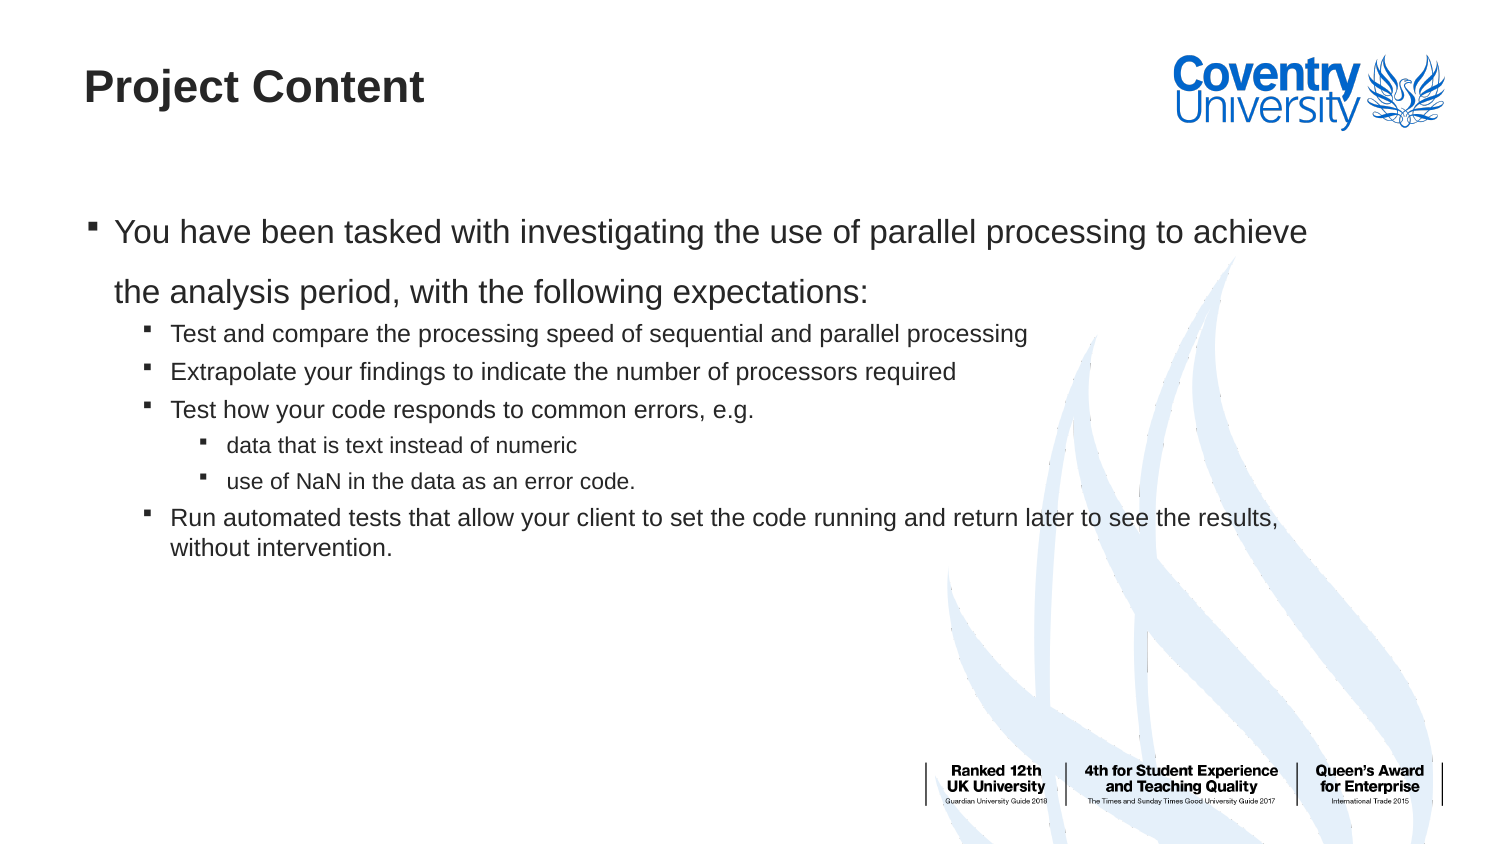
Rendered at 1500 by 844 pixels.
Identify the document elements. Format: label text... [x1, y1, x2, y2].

title Project Content [68, 55, 1363, 174]
picture [900, 256, 1468, 844]
picture [1169, 52, 1450, 132]
list You have been tasked with investigating the use of parallel processing to achieve the analysis period, with the following expectations: Test and compare the processing speed of sequential and parallel processing Extrapolate your findings to indicate the number of processors required Test how your code responds to common errors, e.g. data that is text instead of numeric use of NaN in the data as an error code. Run automated tests that allow your client to set the code running and return later to see the results, without intervention. [70, 182, 1365, 719]
